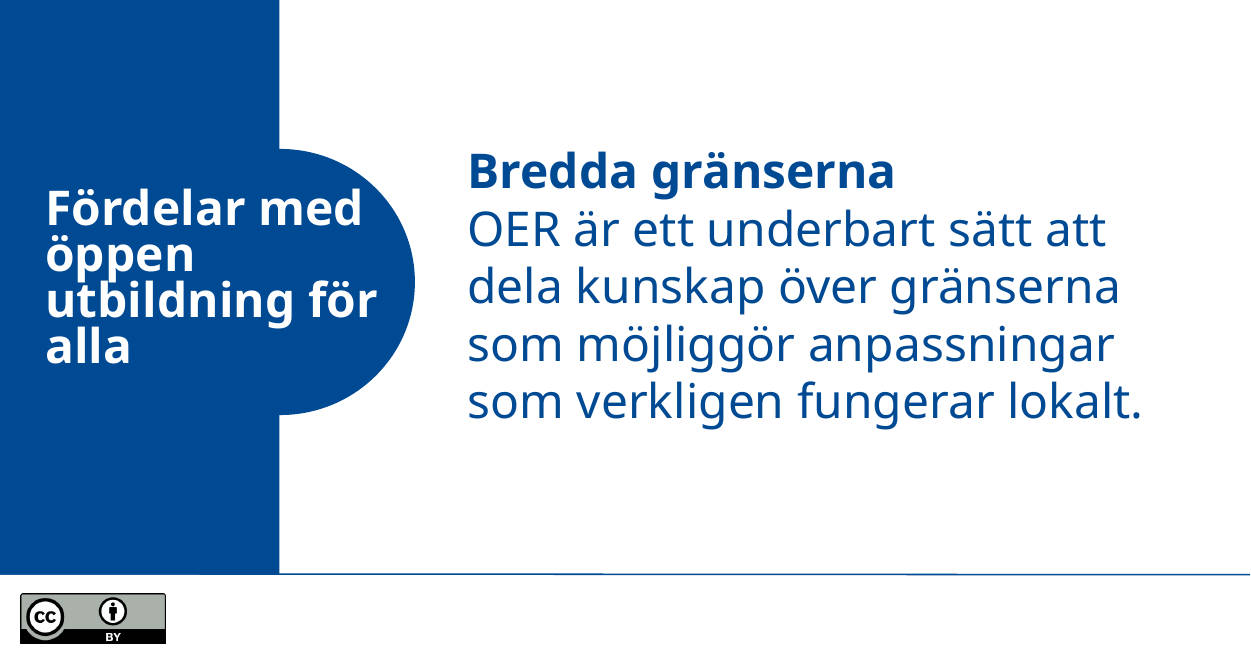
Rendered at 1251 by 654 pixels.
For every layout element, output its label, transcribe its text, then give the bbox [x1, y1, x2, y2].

text_box [203, 148, 358, 173]
picture [20, 592, 166, 645]
text_box [400, 221, 415, 343]
text_box [0, 0, 280, 573]
text_box Fördelar med öppen utbildning för alla [30, 173, 400, 388]
text_box [198, 388, 362, 416]
text_box [0, 582, 1250, 654]
text_box Bredda gränserna OER är ett underbart sätt att dela kunskap över gränserna som möjliggör anpassningar som verkligen fungerar lokalt. [452, 125, 1222, 444]
